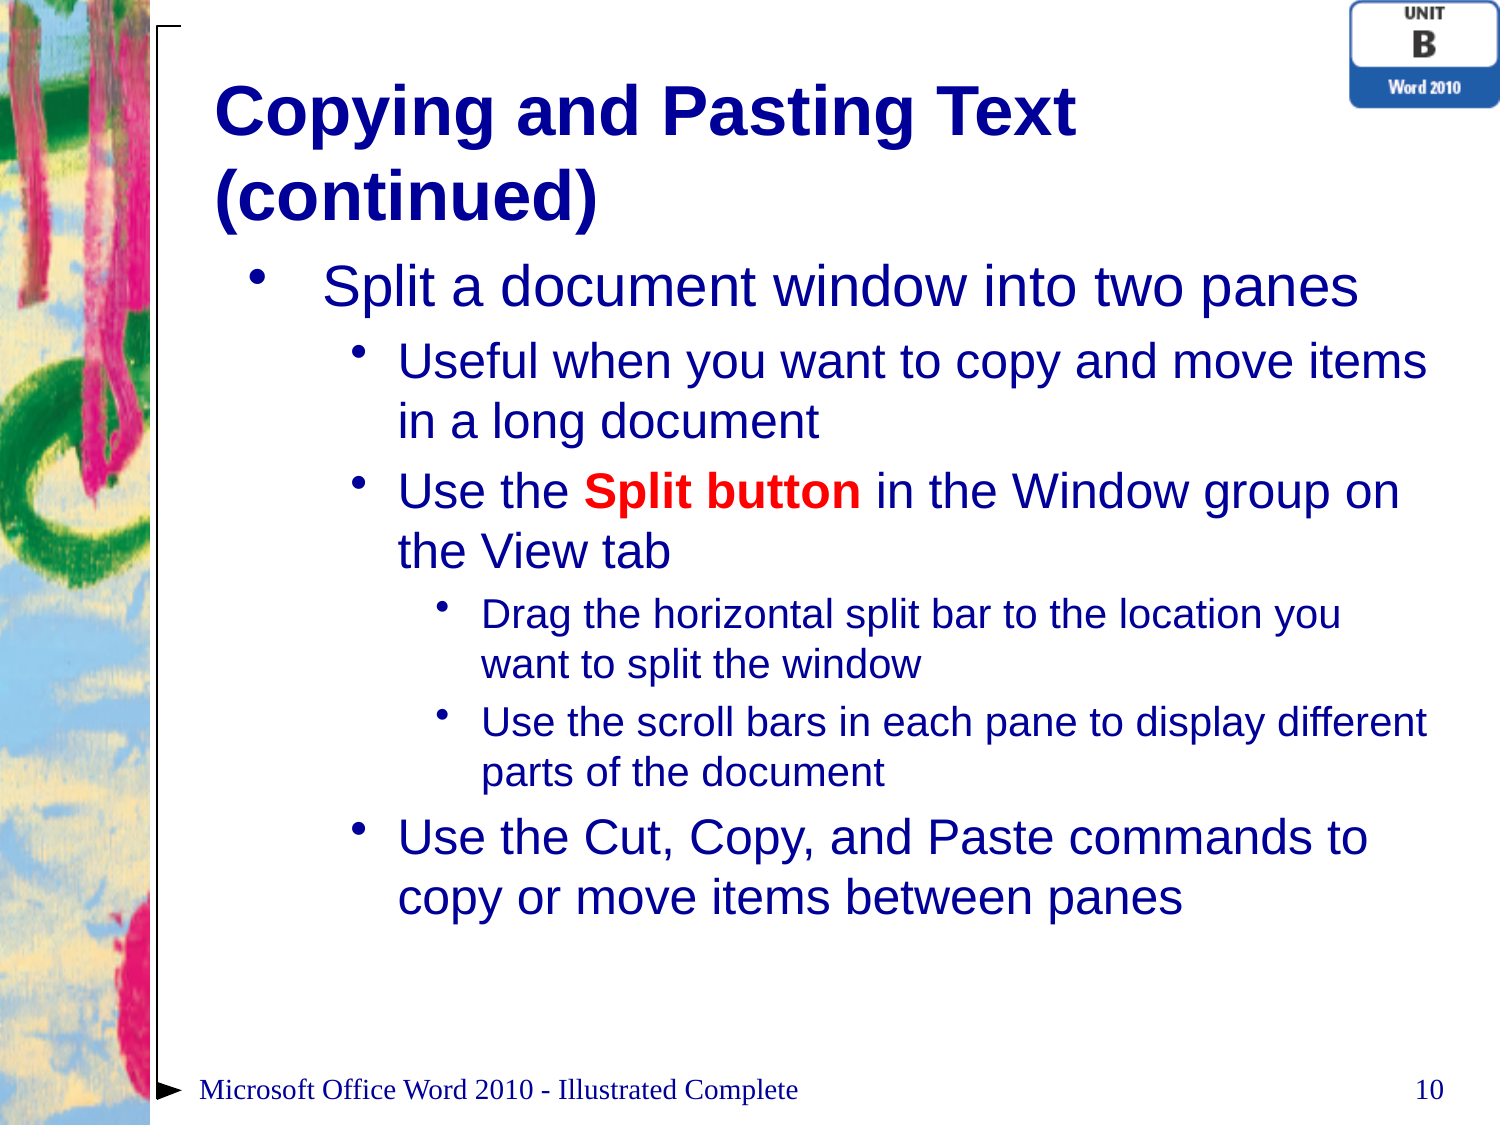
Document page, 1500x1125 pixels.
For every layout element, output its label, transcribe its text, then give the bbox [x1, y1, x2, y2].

slide_number 10 [1356, 1062, 1460, 1105]
title Copying and Pasting Text (continued) [198, 86, 1338, 213]
list Split a document window into two panes Useful when you want to copy and move items in a long document Use the Split button in the Window group on the View tab Drag the horizontal split bar to the location you want to split the window Use the scroll bars in each pane to display different parts of the document Use the Cut, Copy, and Paste commands to copy or move items between panes [232, 240, 1447, 1041]
footer Microsoft Office Word 2010 - Illustrated Complete [183, 1062, 1147, 1125]
picture [0, 0, 150, 1125]
picture [1348, 0, 1500, 110]
